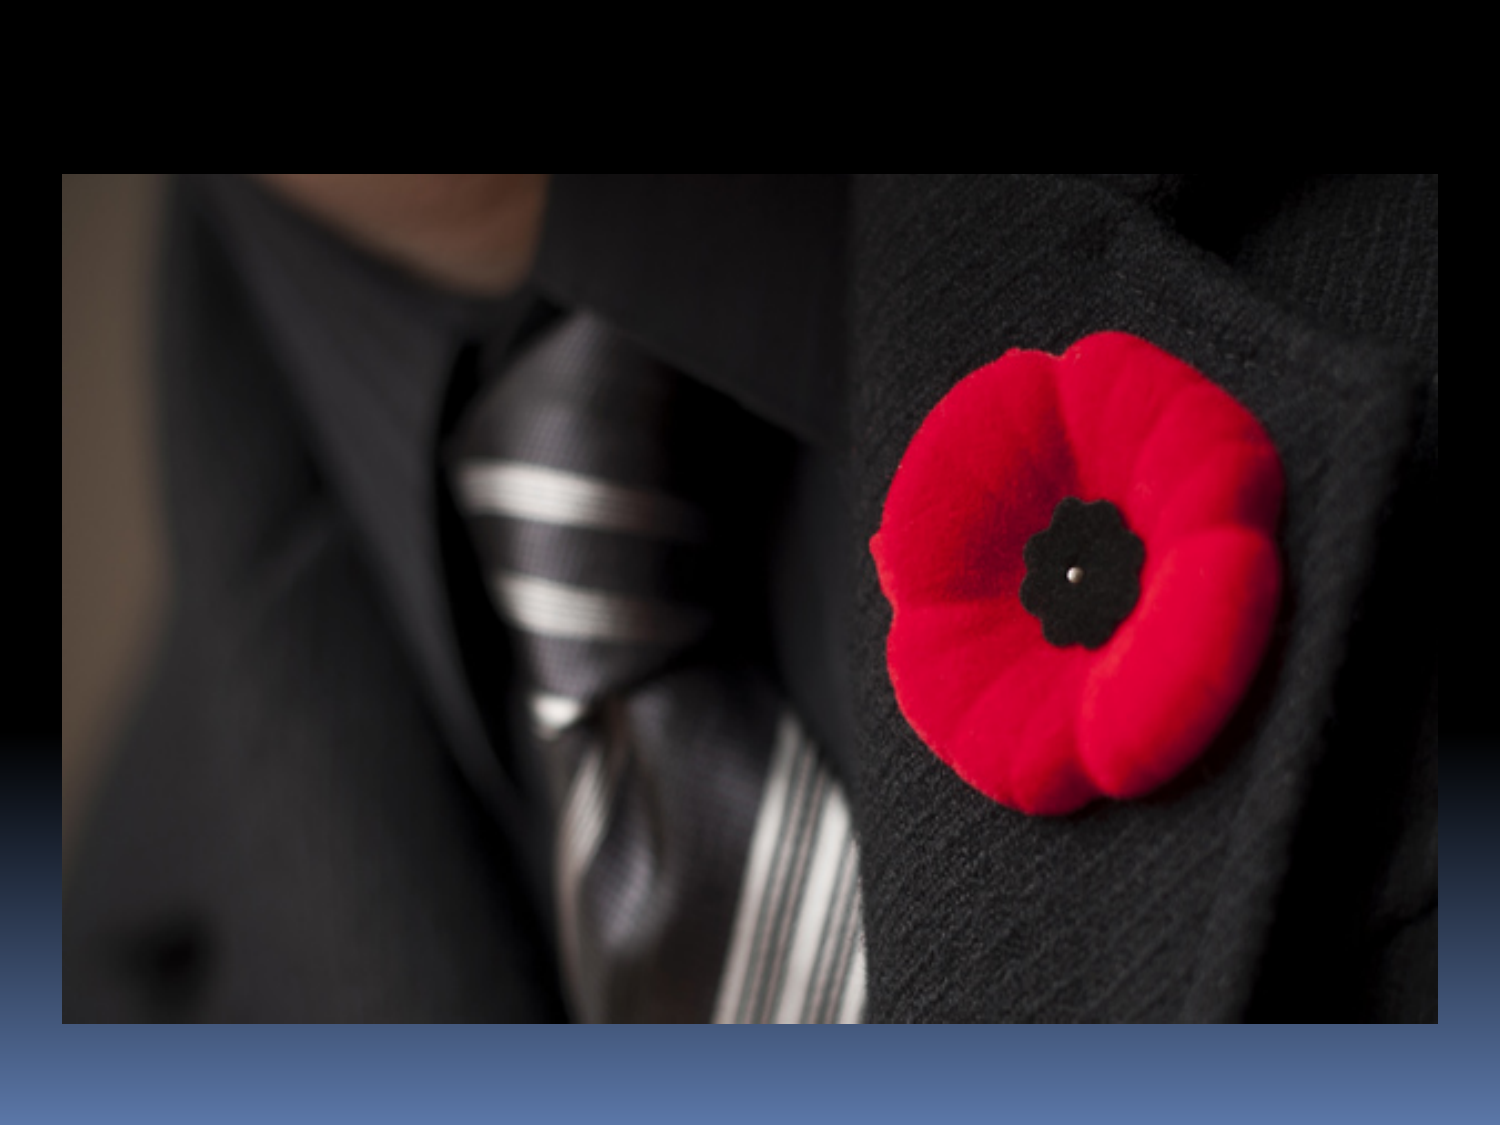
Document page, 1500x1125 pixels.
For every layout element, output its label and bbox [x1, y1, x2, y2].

picture [62, 174, 1438, 1025]
